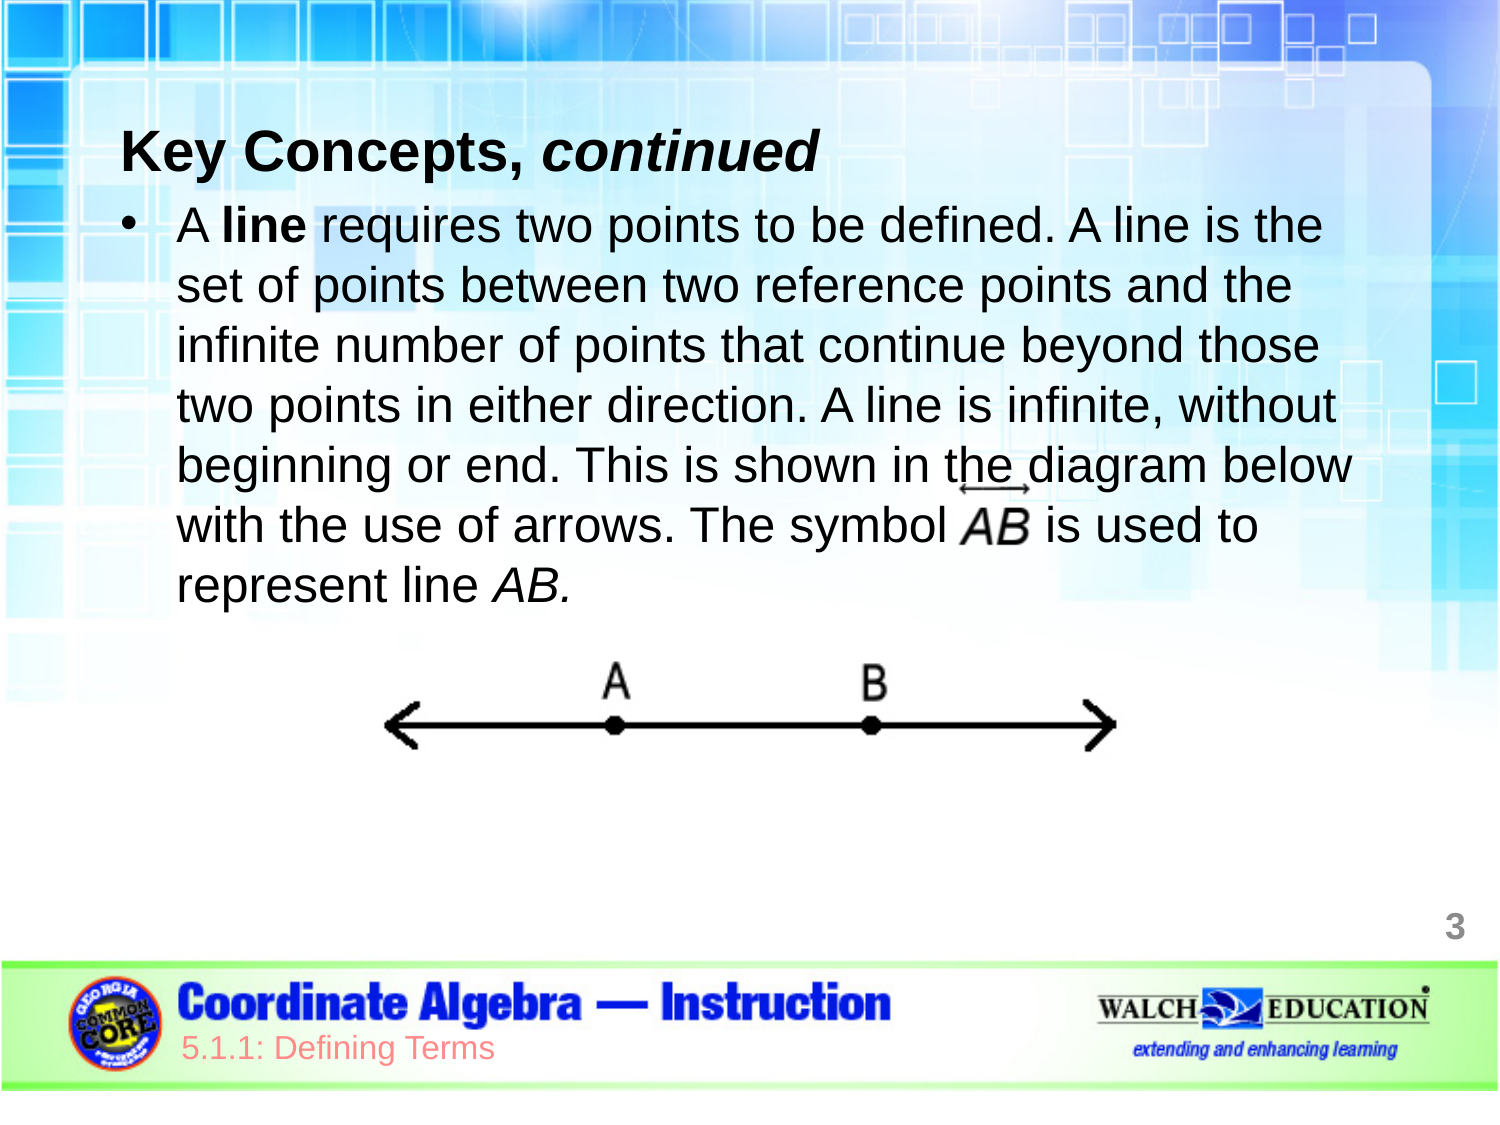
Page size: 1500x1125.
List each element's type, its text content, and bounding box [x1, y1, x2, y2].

picture [1, 0, 1500, 1091]
footer 5.1.1: Defining Terms [166, 1024, 1080, 1069]
slide_number 3 [1361, 901, 1481, 949]
subtitle Key Concepts, continued A line requires two points to be defined. A line is the set of points between two reference points and the infinite number of points that continue beyond those two points in either direction. A line is infinite, without beginning or end. This is shown in the diagram below with the use of arrows. The symbol is used to represent line AB. [105, 105, 1394, 925]
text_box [955, 479, 1032, 549]
